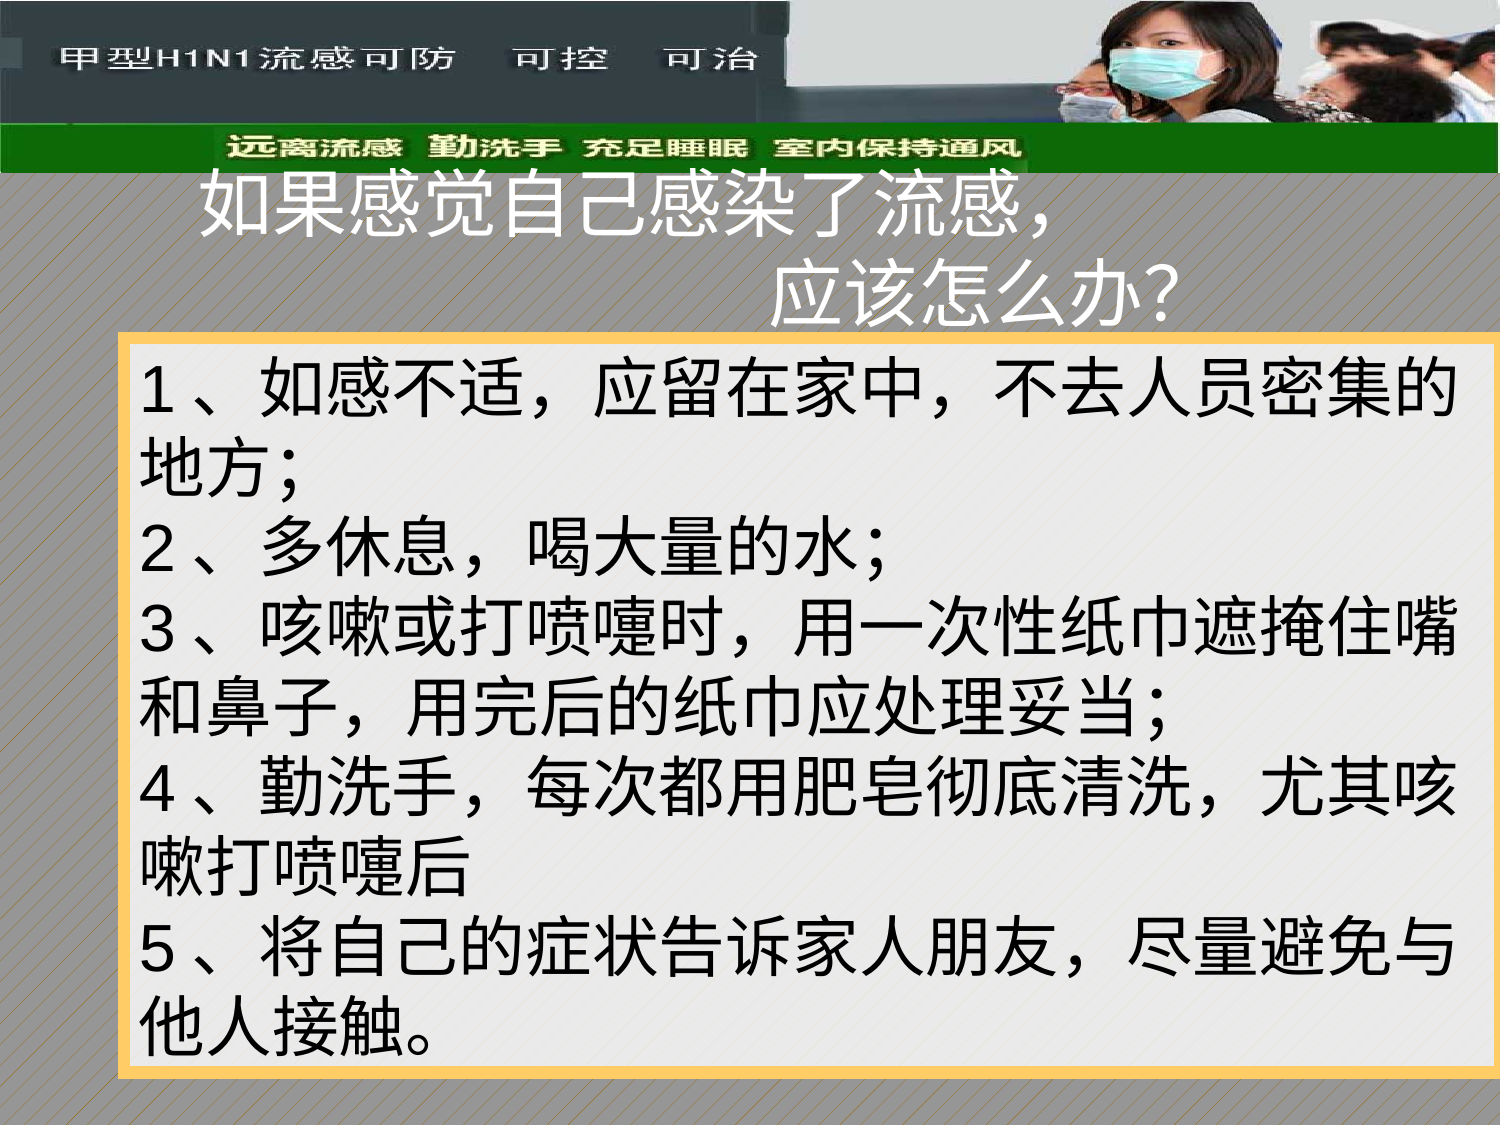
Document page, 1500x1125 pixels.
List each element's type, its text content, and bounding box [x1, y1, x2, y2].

picture [0, 0, 1500, 173]
text_box 如果感觉自己感染了流感， 应该怎么办？ [183, 181, 1436, 344]
text_box 1、如感不适，应留在家中，不去人员密集的地方； 2、多休息，喝大量的水； 3、咳嗽或打喷嚏时，用一次性纸巾遮掩住嘴和鼻子，用完后的纸巾应处理妥当； 4、勤洗手，每次都用肥皂彻底清洗，尤其咳嗽打喷嚏后 5、将自己的症状告诉家人朋友，尽量避免与他人接触。 [123, 337, 1500, 1073]
